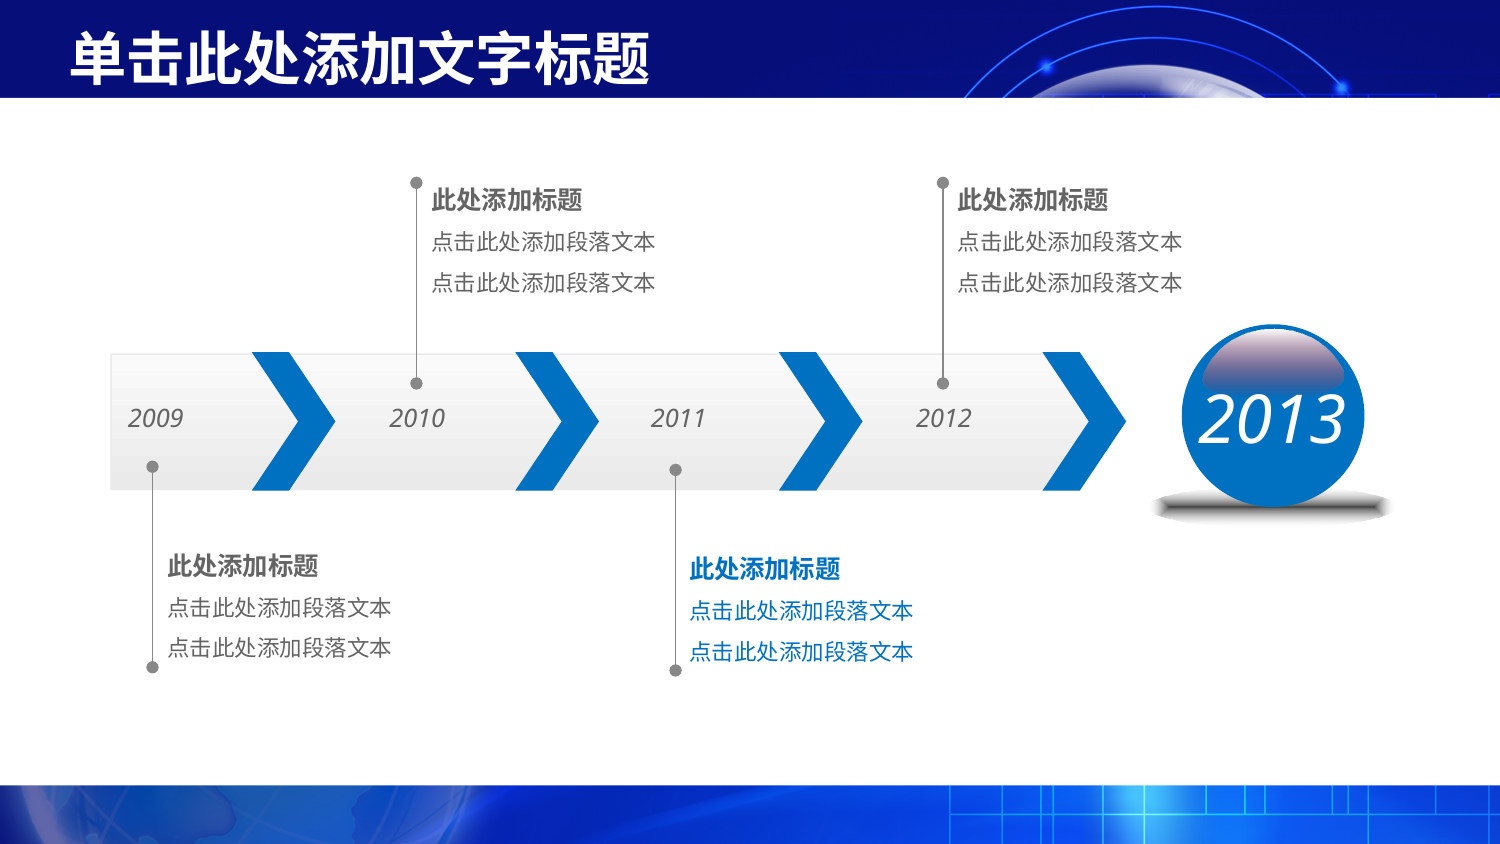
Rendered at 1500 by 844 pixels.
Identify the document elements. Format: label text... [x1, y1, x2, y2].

text_box 2011 [636, 394, 722, 440]
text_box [1147, 324, 1395, 528]
text_box [515, 384, 599, 491]
text_box [1042, 384, 1127, 491]
text_box [818, 354, 1088, 490]
text_box 2010 [374, 394, 461, 440]
text_box [554, 354, 824, 490]
picture [0, 786, 1500, 844]
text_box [674, 469, 959, 674]
picture [0, 0, 1500, 97]
text_box 2009 [113, 394, 199, 440]
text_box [942, 161, 1228, 384]
text_box [251, 352, 336, 466]
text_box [152, 466, 437, 671]
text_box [416, 161, 701, 384]
text_box [111, 354, 297, 490]
text_box 2012 [901, 394, 987, 440]
text_box [778, 352, 863, 469]
text_box [291, 354, 561, 490]
